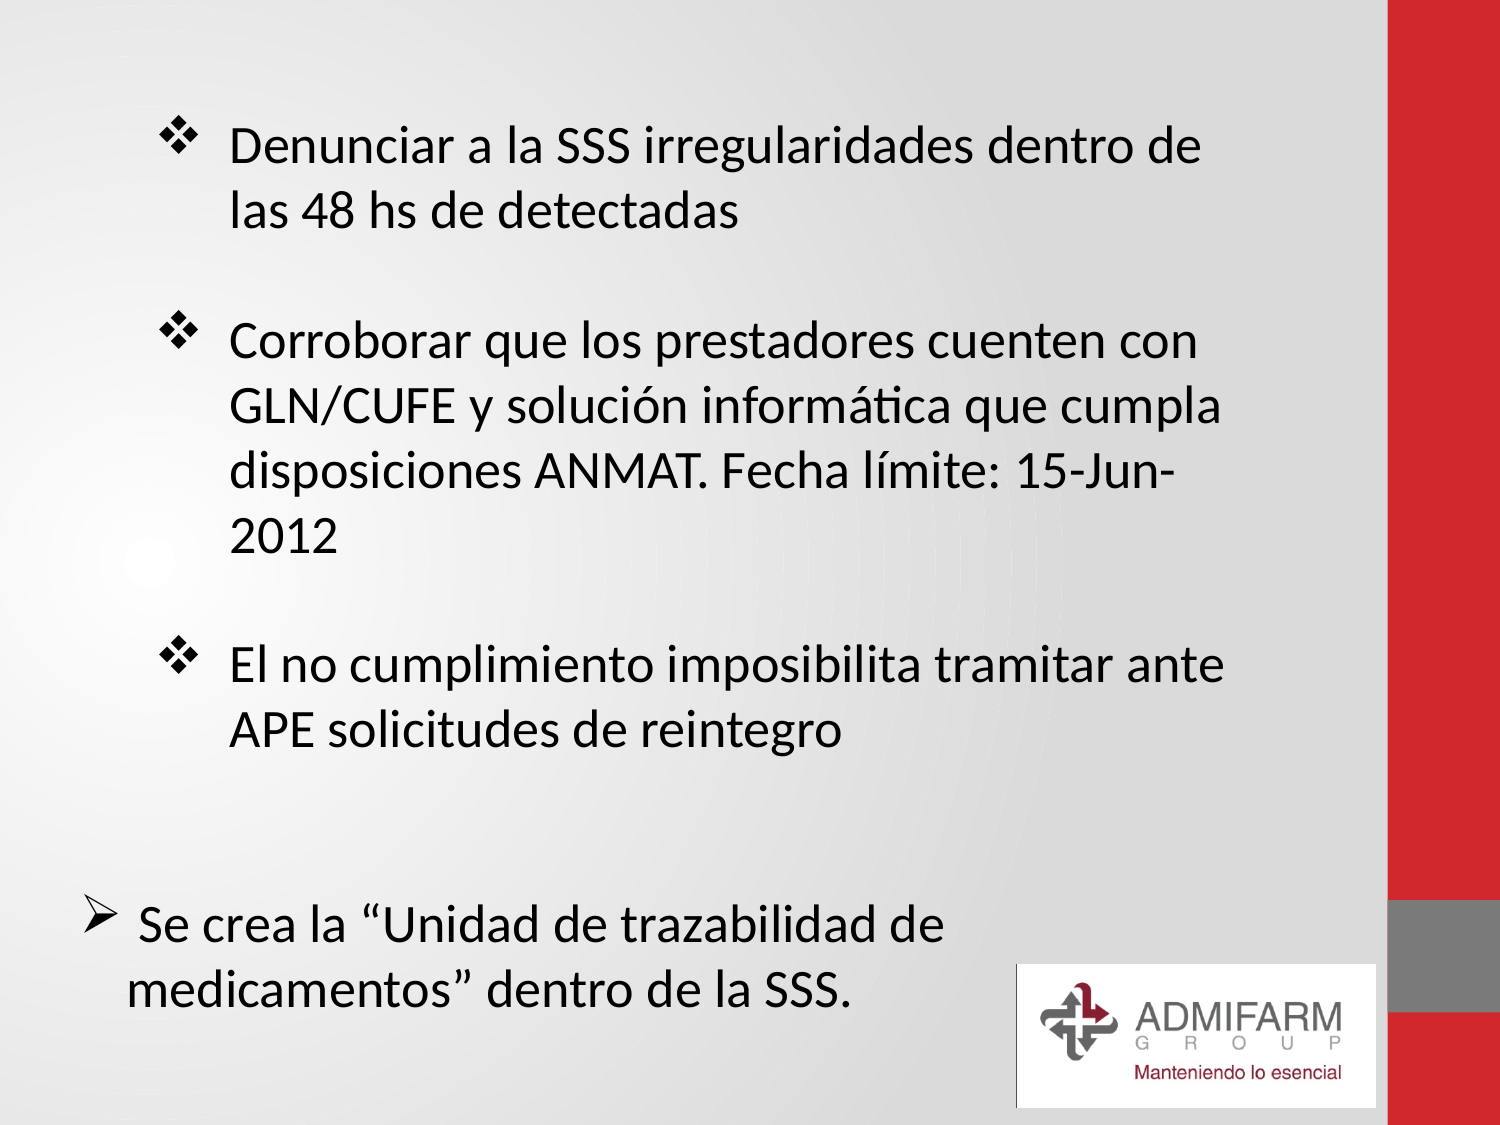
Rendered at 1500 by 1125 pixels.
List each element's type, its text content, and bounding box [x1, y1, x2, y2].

text_box Denunciar a la SSS irregularidades dentro de las 48 hs de detectadas Corroborar que los prestadores cuenten con GLN/CUFE y solución informática que cumpla disposiciones ANMAT. Fecha límite: 15-Jun-2012 El no cumplimiento imposibilita tramitar ante APE solicitudes de reintegro Se crea la “Unidad de trazabilidad de medicamentos” dentro de la SSS. [64, 101, 1247, 1026]
picture [1015, 963, 1377, 1108]
